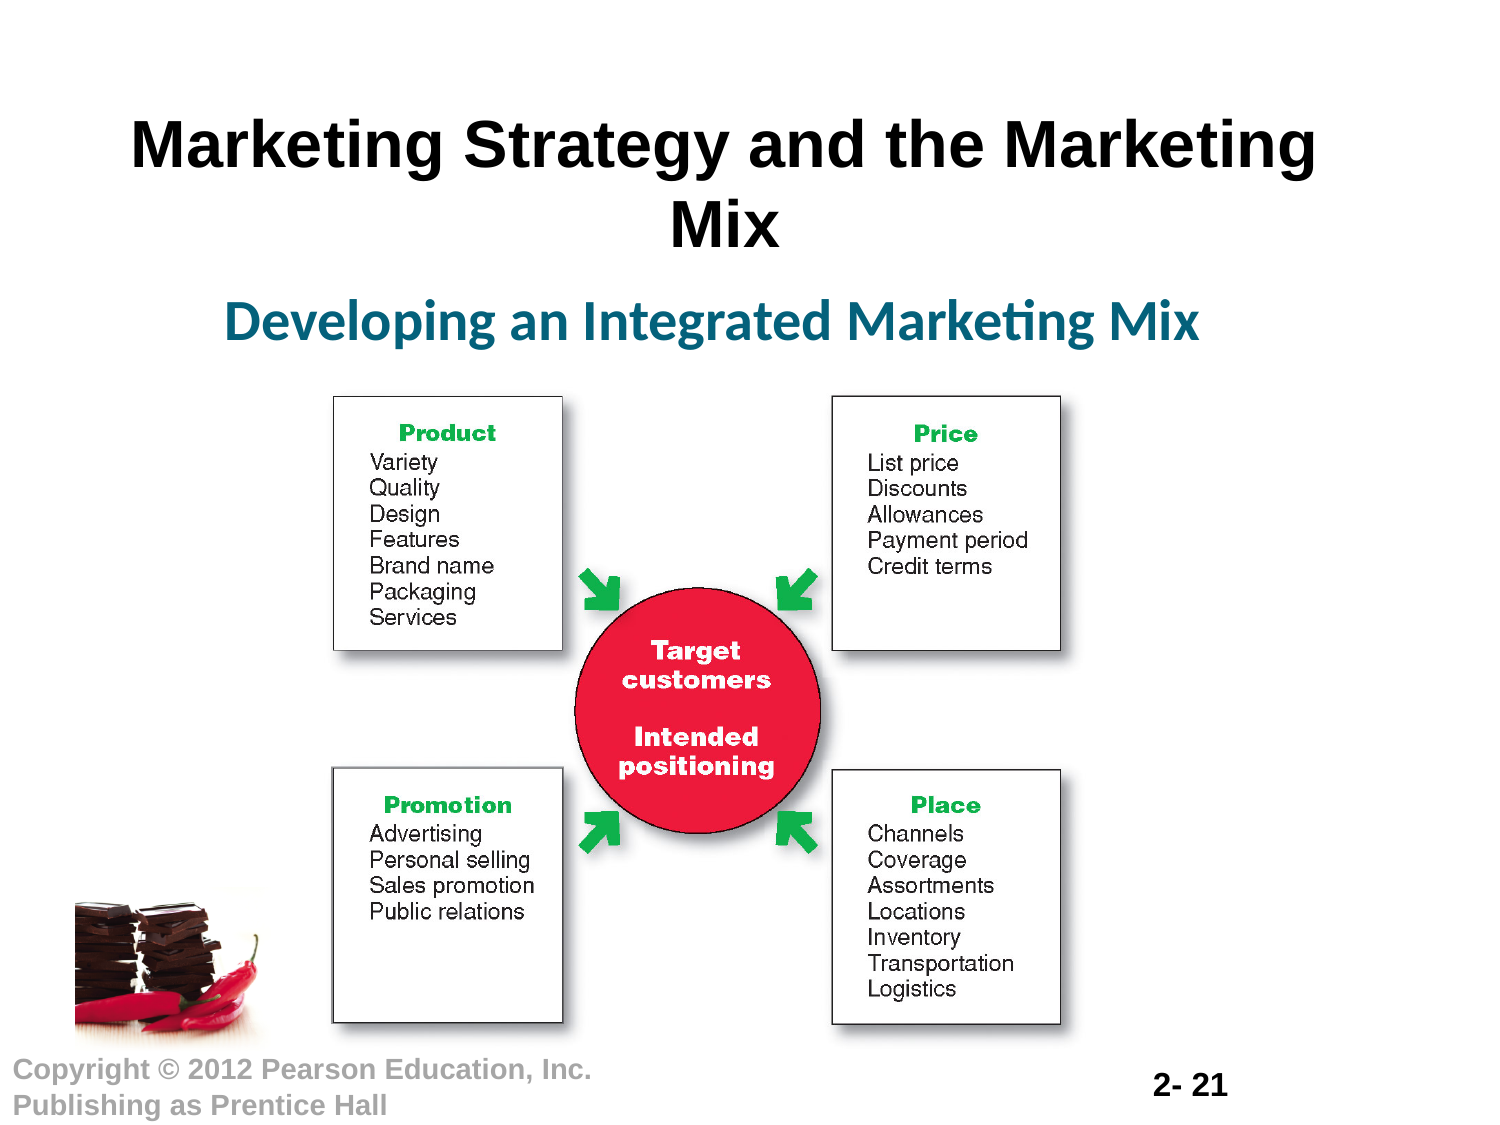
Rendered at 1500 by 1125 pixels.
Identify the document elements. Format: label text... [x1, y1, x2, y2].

list Developing an Integrated Marketing Mix [62, 274, 1363, 451]
picture [75, 887, 275, 1054]
title Marketing Strategy and the Marketing Mix [87, 87, 1363, 274]
picture [324, 387, 1087, 1051]
